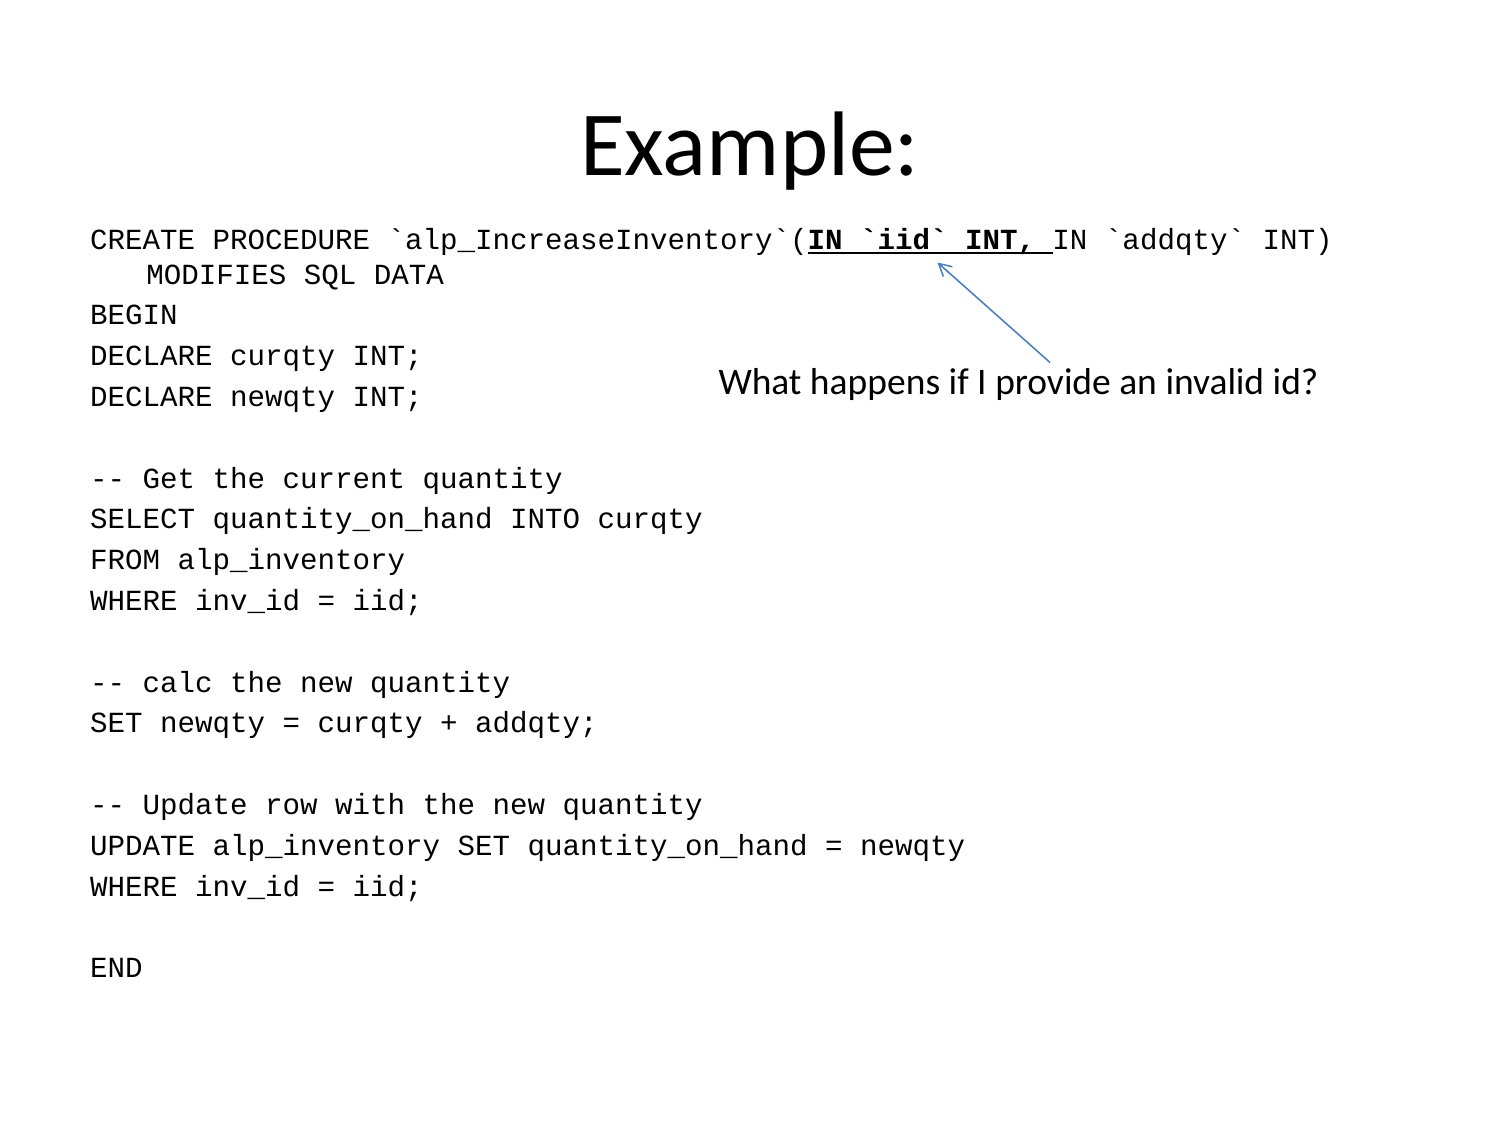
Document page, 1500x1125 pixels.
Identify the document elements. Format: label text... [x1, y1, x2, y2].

list CREATE PROCEDURE `alp_IncreaseInventory`(IN `iid` INT, IN `addqty` INT) MODIFIES SQL DATA BEGIN DECLARE curqty INT; DECLARE newqty INT; -- Get the current quantity SELECT quantity_on_hand INTO curqty FROM alp_inventory WHERE inv_id = iid; -- calc the new quantity SET newqty = curqty + addqty; -- Update row with the new quantity UPDATE alp_inventory SET quantity_on_hand = newqty WHERE inv_id = iid; END [75, 212, 1425, 1005]
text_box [937, 262, 1051, 363]
title Example: [75, 45, 1425, 212]
text_box What happens if I provide an invalid id? [703, 349, 1334, 410]
